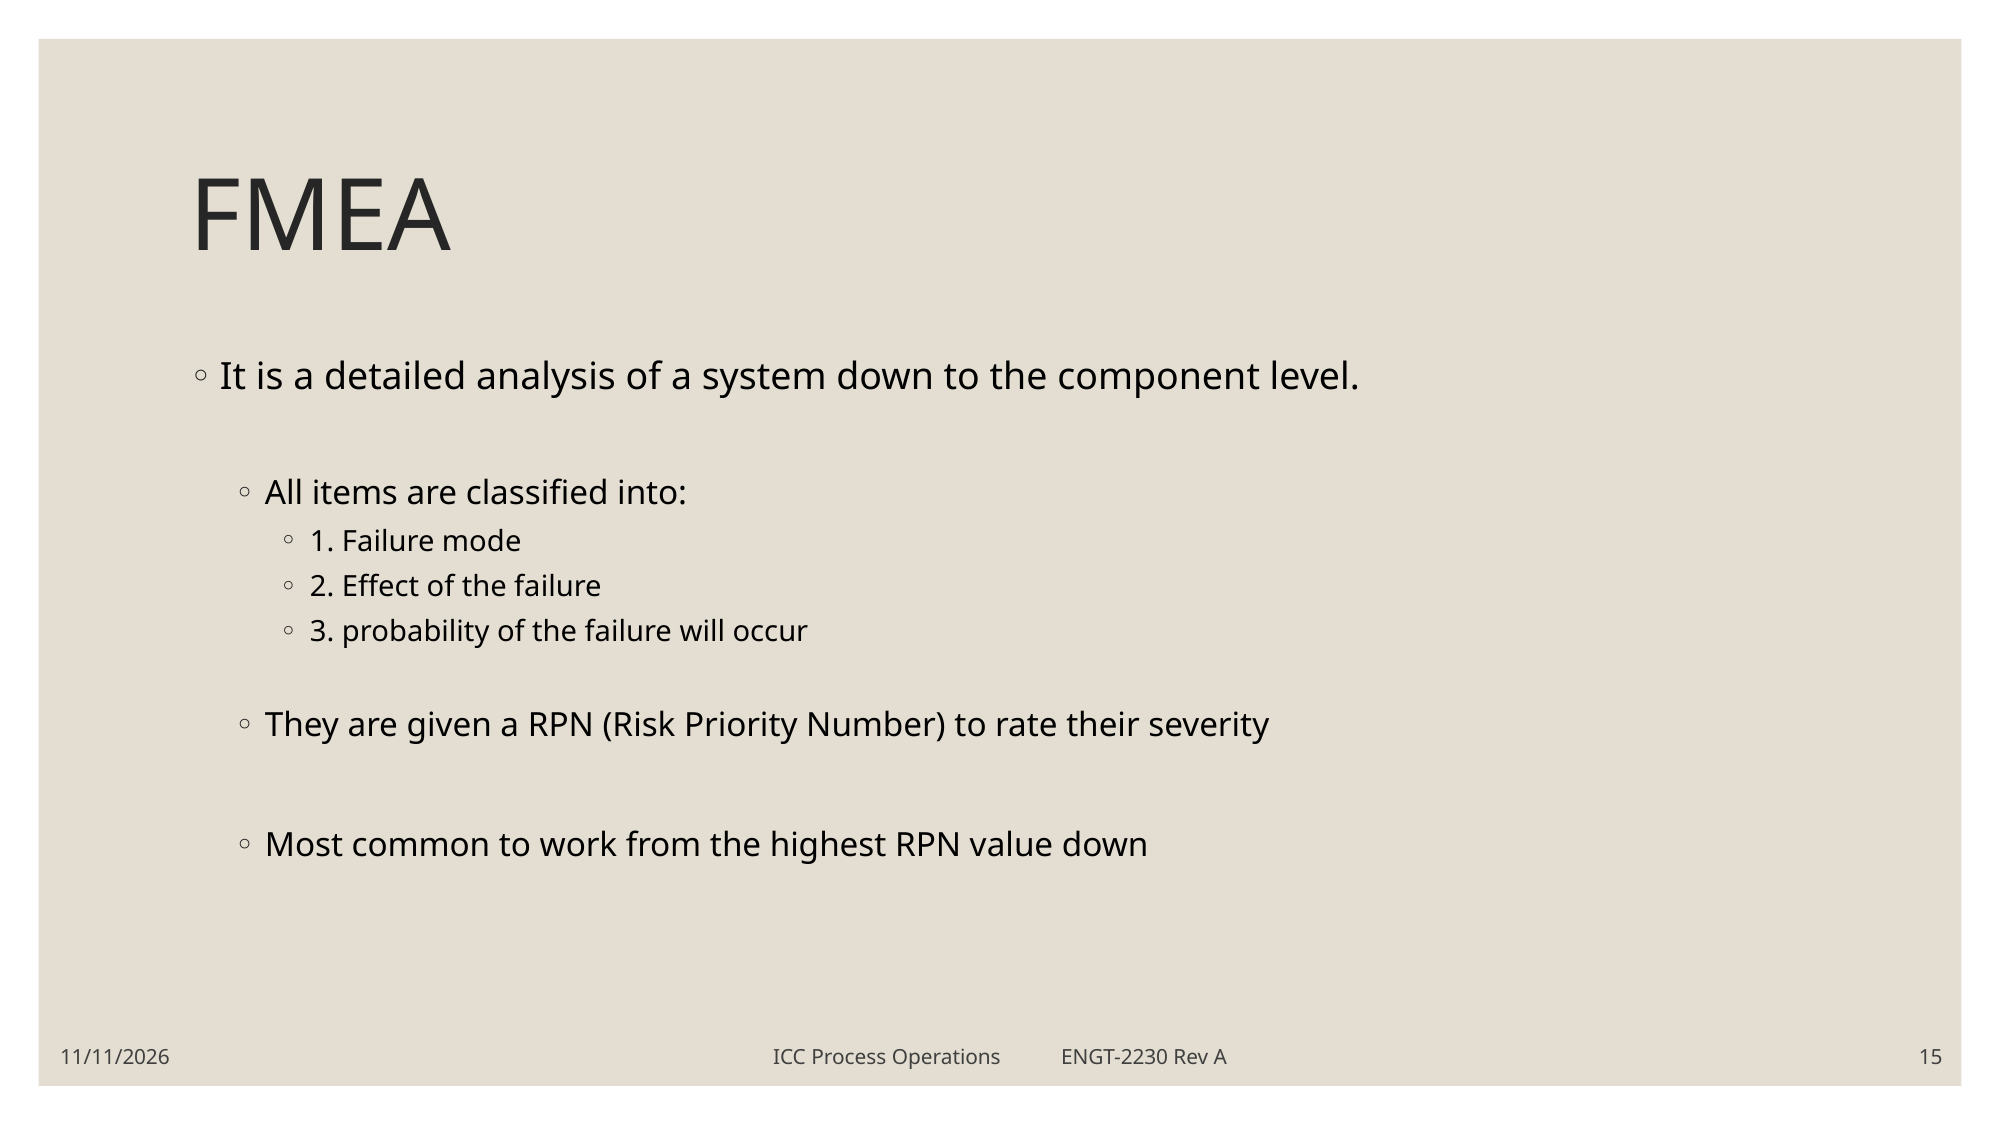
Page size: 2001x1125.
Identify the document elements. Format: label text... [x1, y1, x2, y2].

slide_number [45, 1034, 495, 1080]
title FMEA [174, 105, 1825, 331]
slide_number 15 [1717, 1034, 1958, 1080]
footer ICC Process Operations ENGT-2230 Rev A [572, 1034, 1428, 1080]
list It is a detailed analysis of a system down to the component level. All items are classified into: 1. Failure mode 2. Effect of the failure 3. probability of the failure will occur They are given a RPN (Risk Priority Number) to rate their severity Most common to work from the highest RPN value down [174, 345, 1825, 990]
